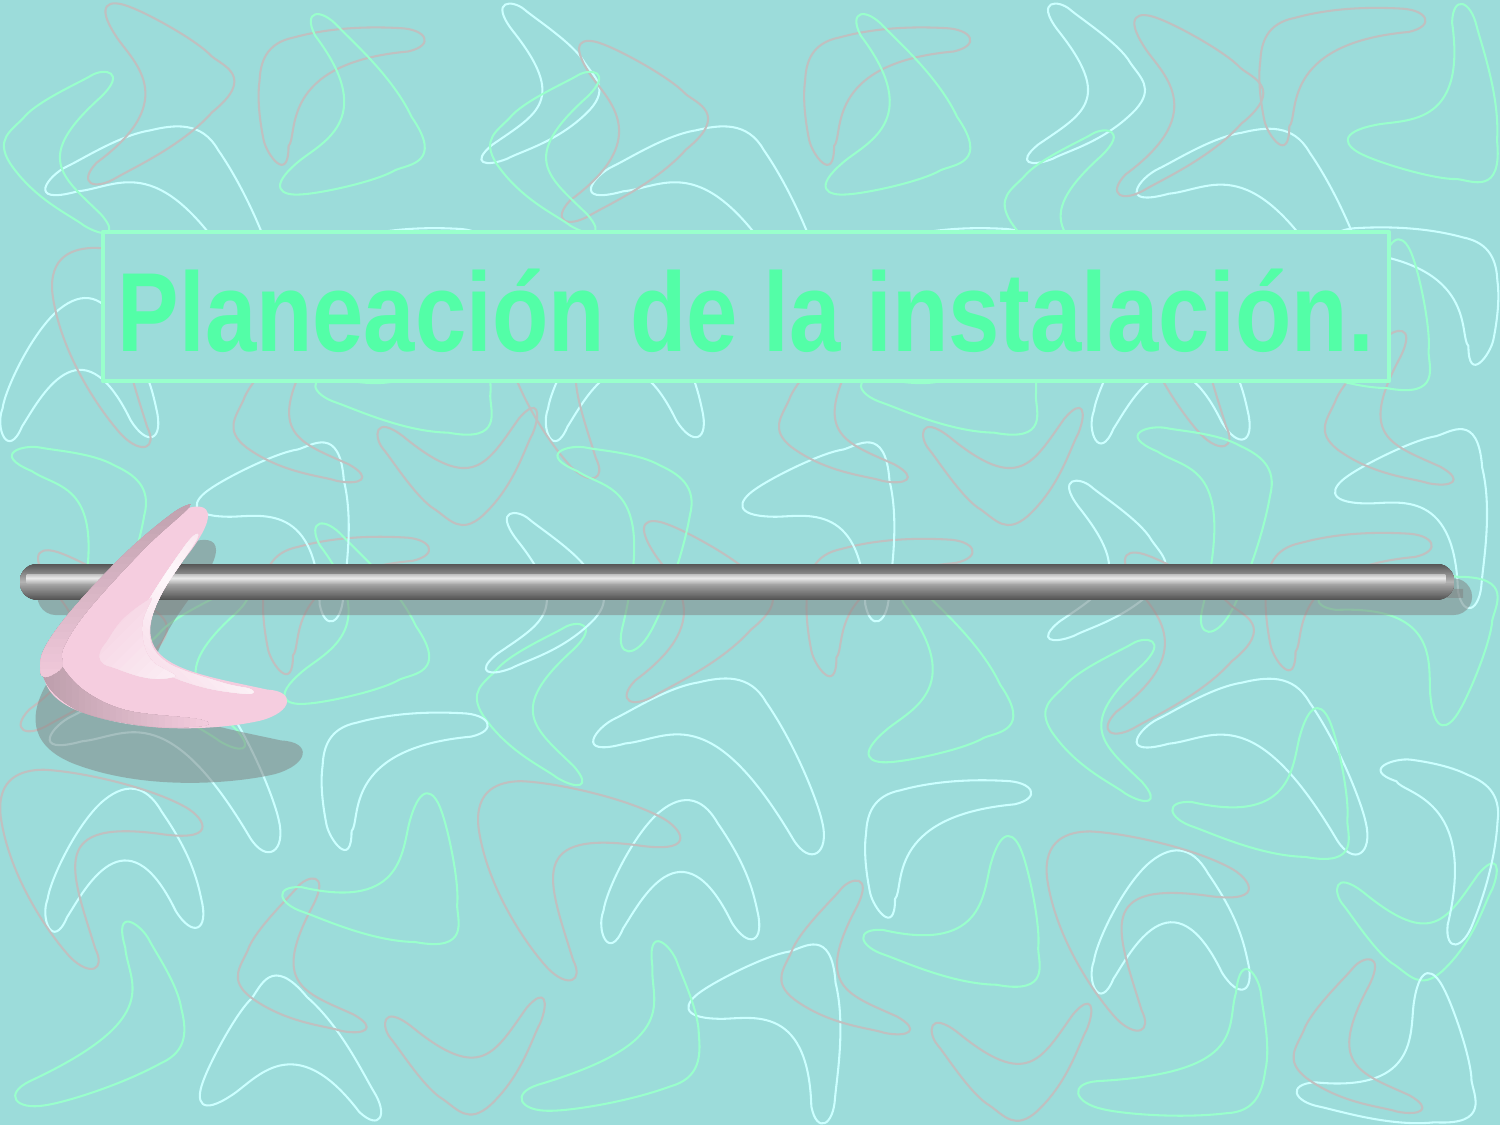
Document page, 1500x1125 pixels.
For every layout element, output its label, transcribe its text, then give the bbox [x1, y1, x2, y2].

text_box Planeación de la instalación. [101, 230, 1391, 383]
